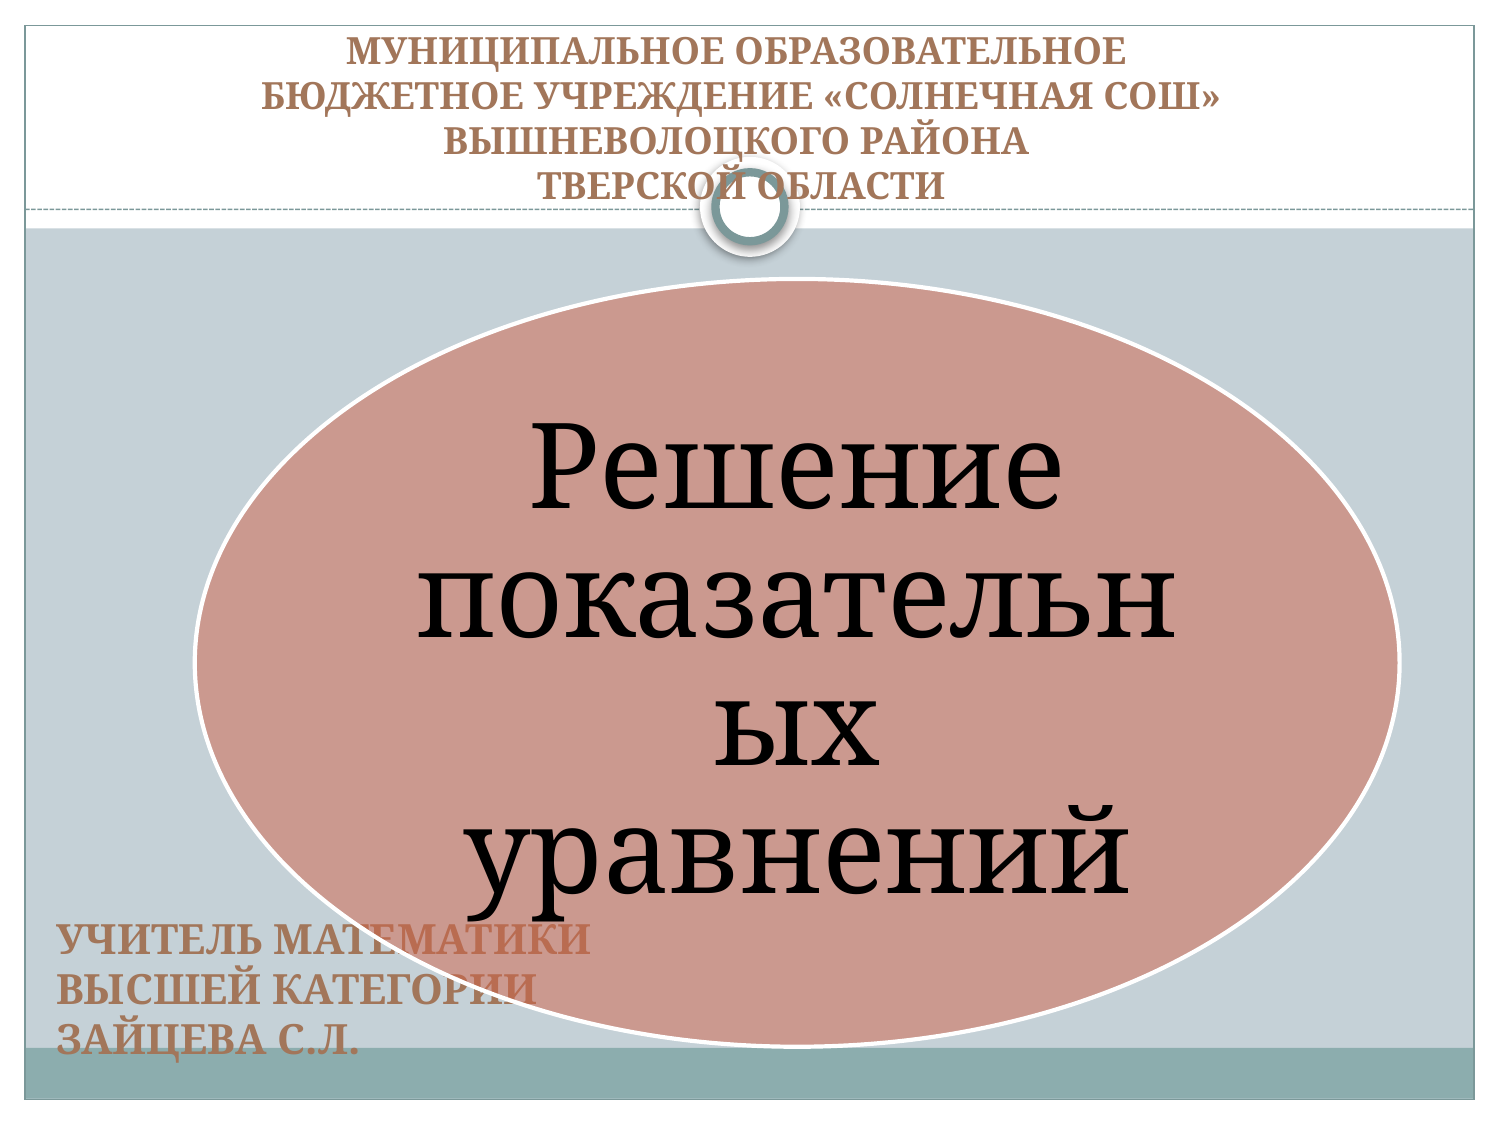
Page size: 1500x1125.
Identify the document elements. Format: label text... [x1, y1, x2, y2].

title Муниципальное образовательное бюджетное учреждение «Солнечная СОШ» Вышневолоцкого района Тверской области [41, 90, 1442, 215]
footer Учитель математики высшей категории Зайцева С.Л. [41, 905, 187, 966]
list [194, 278, 1400, 1047]
